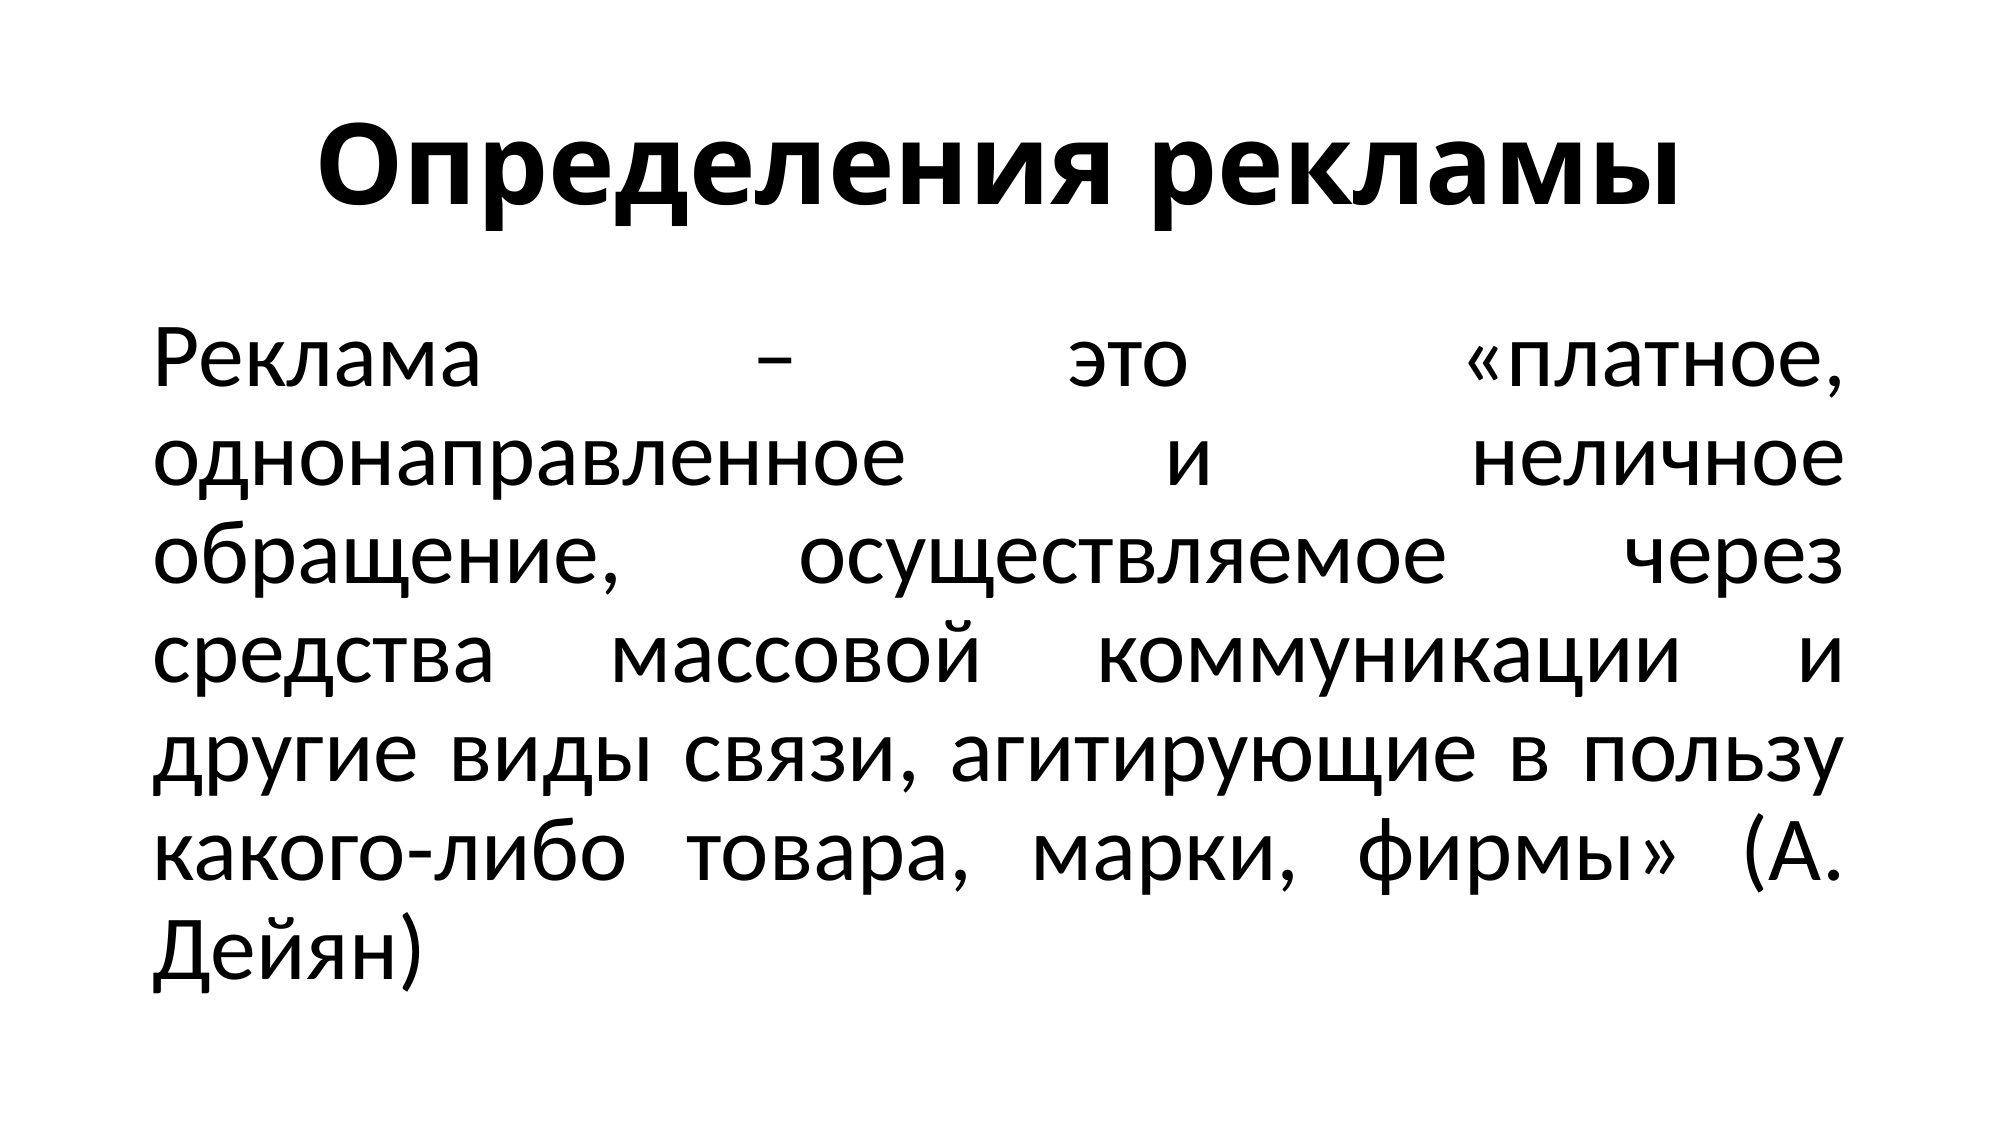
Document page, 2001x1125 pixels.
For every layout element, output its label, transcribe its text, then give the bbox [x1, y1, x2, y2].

title Определения рекламы [137, 59, 1863, 278]
list Реклама – это «платное, однонаправленное и неличное обращение, осуществляемое через средства массовой коммуникации и другие виды связи, агитирующие в пользу какого-либо товара, марки, фирмы» (А. Дейян) [137, 299, 1863, 1014]
